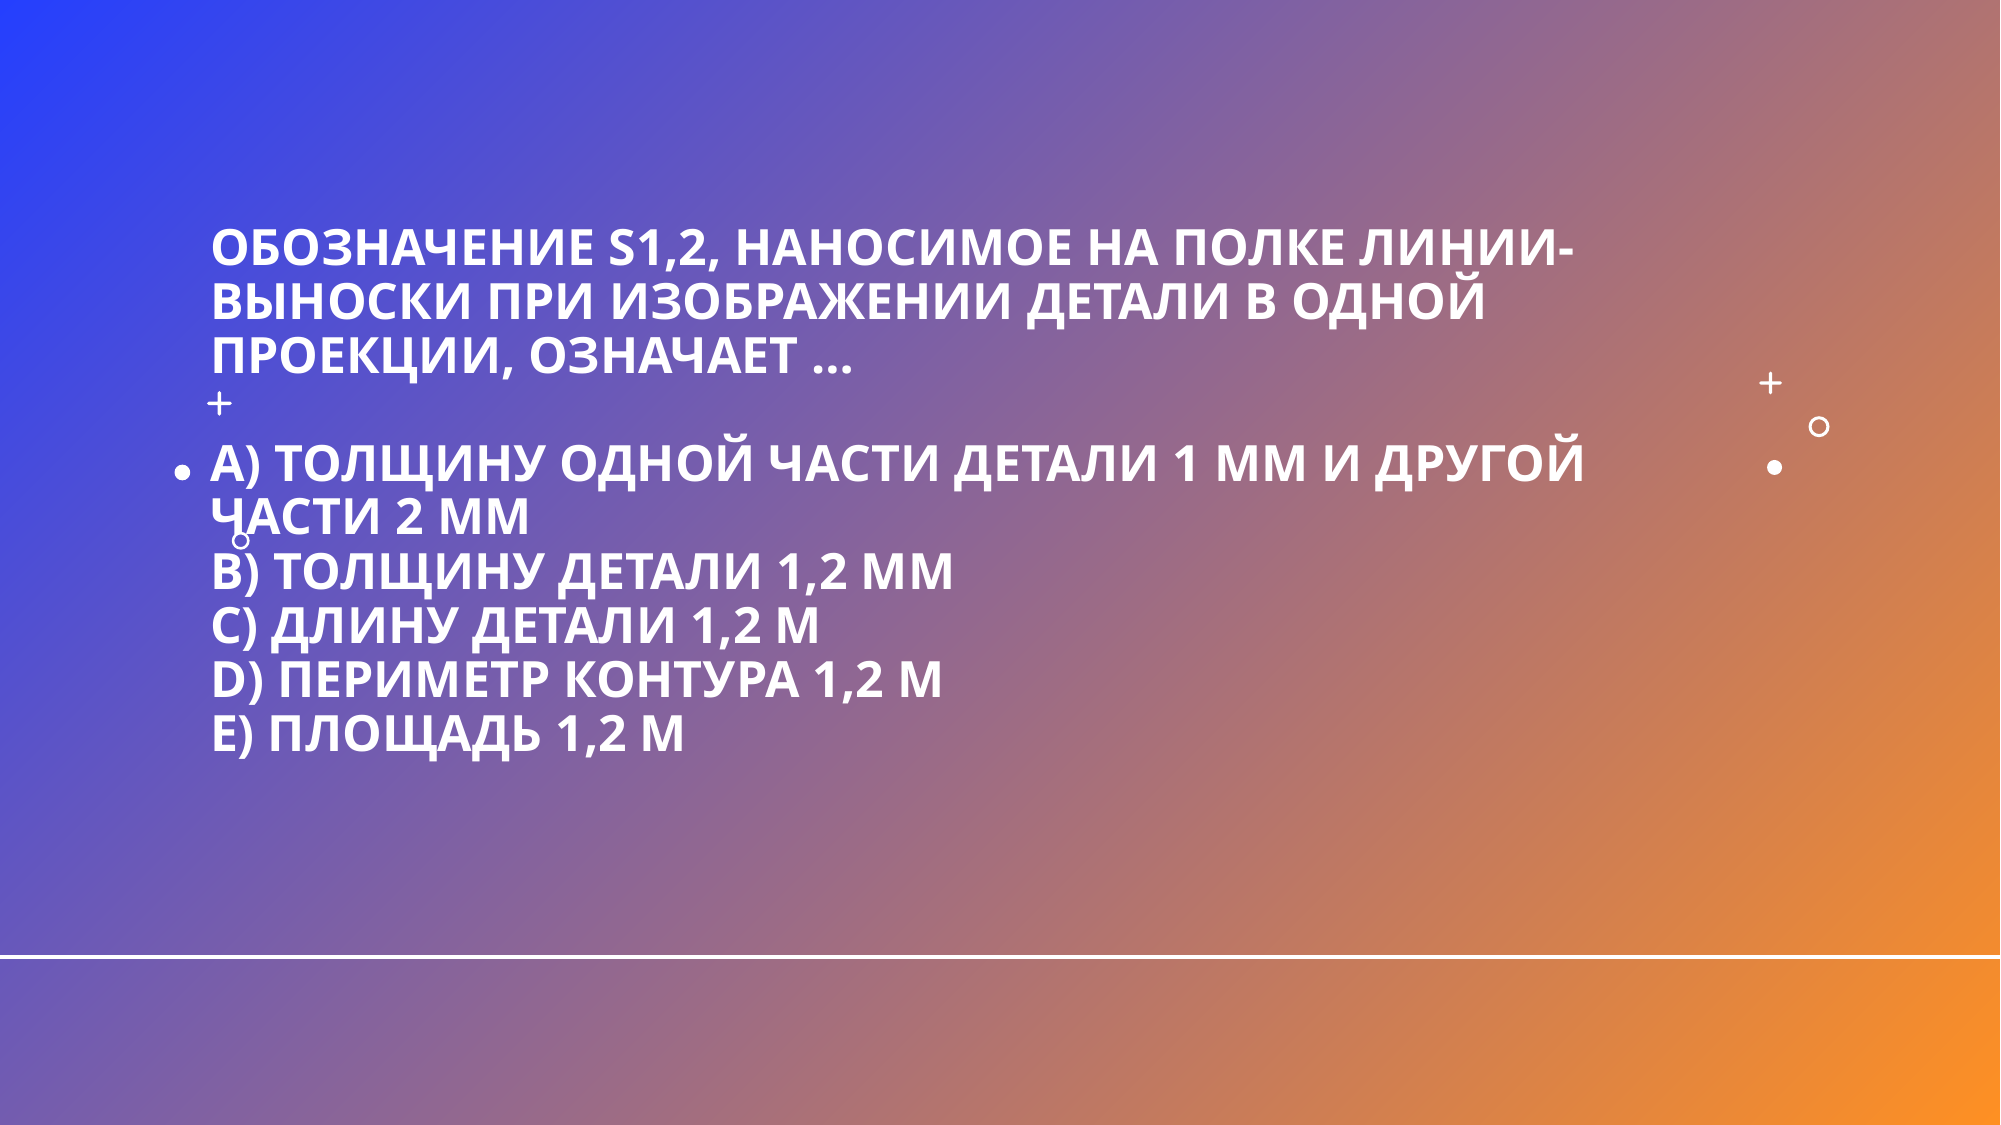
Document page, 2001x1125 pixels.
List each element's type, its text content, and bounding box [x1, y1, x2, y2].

text_box [206, 390, 232, 416]
text_box [231, 531, 250, 550]
text_box [0, 0, 2000, 955]
text_box [1759, 371, 1782, 395]
text_box [174, 464, 191, 481]
text_box [1808, 416, 1830, 438]
title Обозначение s1,2, наносимое на полке линии-выноски при изображении детали в одной проекции, означает … A) толщину одной части детали 1 мм и другой части 2 мм B) толщину детали 1,2 мм C) длину детали 1,2 м D) периметр контура 1,2 м E) площадь 1,2 м [194, 180, 1781, 770]
text_box [0, 959, 2000, 1125]
text_box [1767, 459, 1783, 475]
